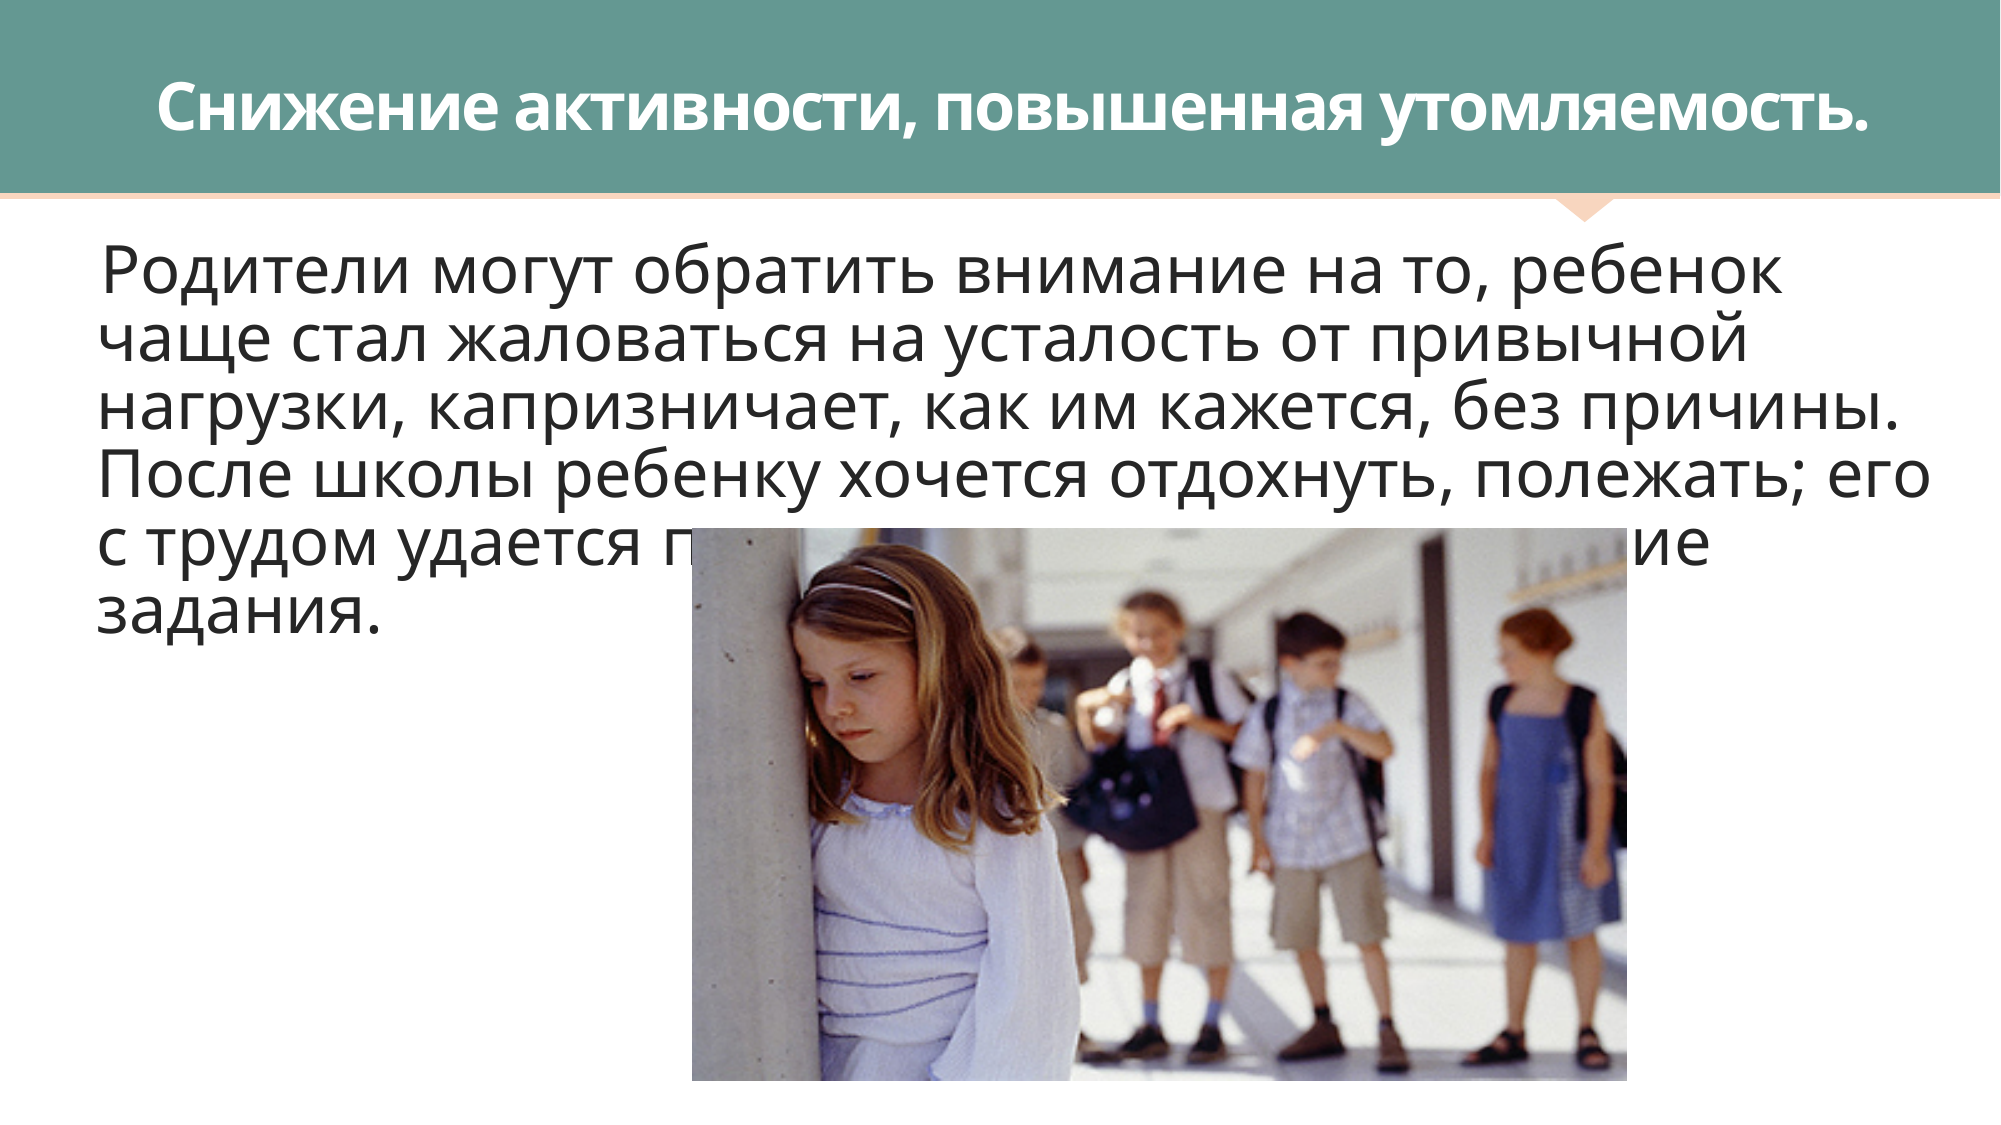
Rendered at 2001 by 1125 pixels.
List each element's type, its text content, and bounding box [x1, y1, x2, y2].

list Родители могут обратить внимание на то, ребенок чаще стал жаловаться на усталость от привычной нагрузки, капризничает, как им кажется, без причины. После школы ребенку хочется отдохнуть, полежать; его с трудом удается посадить выполнять домашние задания. [66, 231, 1969, 1047]
picture [692, 528, 1627, 1081]
title Снижение активности, повышенная утомляемость. [137, 24, 1905, 197]
